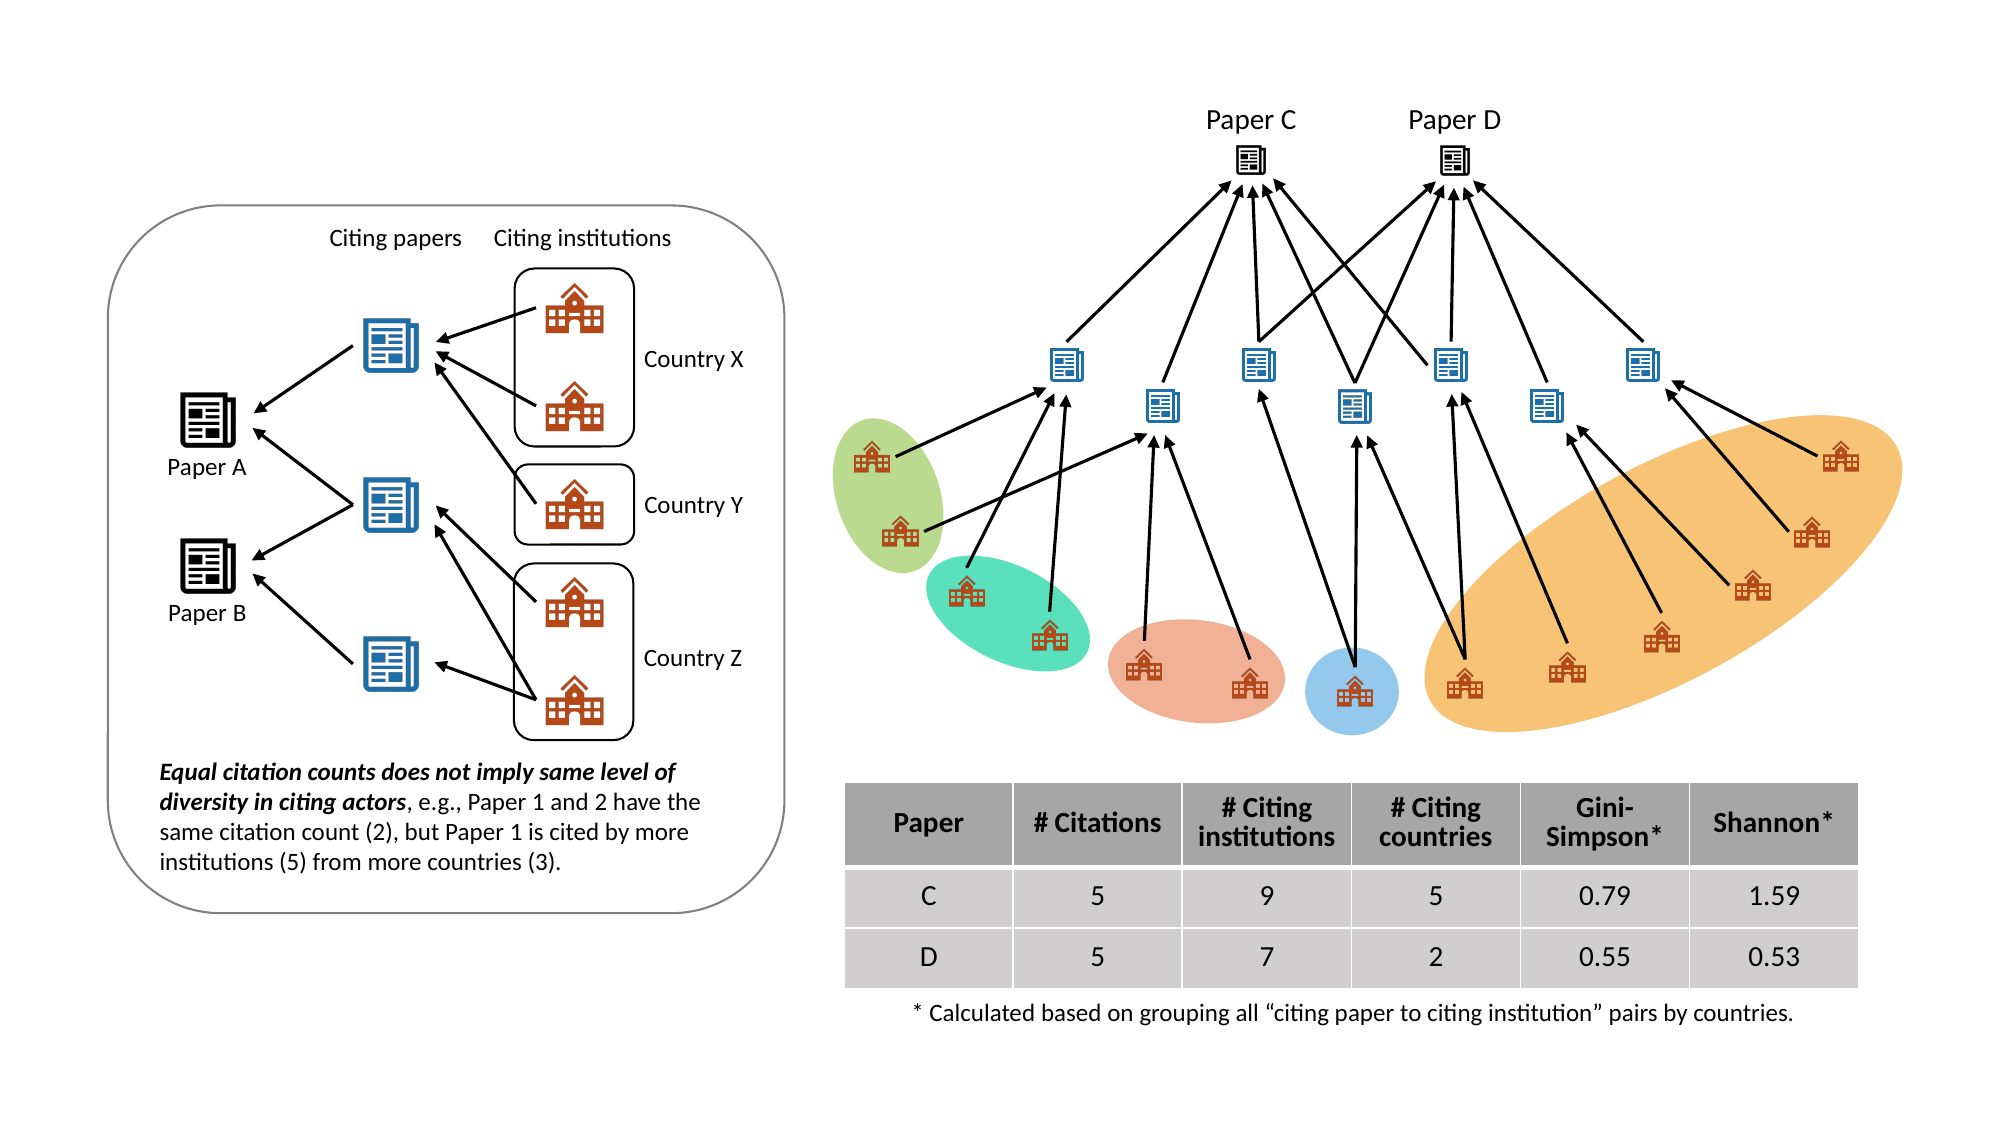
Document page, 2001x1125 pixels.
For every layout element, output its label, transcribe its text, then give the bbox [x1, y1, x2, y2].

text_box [1354, 184, 1444, 384]
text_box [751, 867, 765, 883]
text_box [1049, 394, 1067, 612]
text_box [1665, 388, 1671, 424]
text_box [895, 387, 1047, 457]
picture [1817, 432, 1865, 480]
table_cell 0.53 [1690, 929, 1858, 988]
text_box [1461, 392, 1568, 644]
text_box [832, 418, 943, 574]
picture [169, 527, 247, 605]
picture [1788, 508, 1836, 556]
table_header # Citing institutions [1183, 783, 1351, 865]
picture [536, 269, 613, 347]
picture [536, 465, 613, 543]
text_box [251, 504, 353, 561]
picture [1441, 659, 1489, 707]
picture [352, 307, 430, 384]
text_box [106, 204, 786, 915]
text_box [1165, 435, 1250, 660]
text_box Paper C [1183, 93, 1319, 143]
picture [848, 432, 896, 481]
picture [352, 466, 430, 544]
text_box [1473, 180, 1644, 342]
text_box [1451, 394, 1466, 435]
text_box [1066, 180, 1232, 342]
picture [537, 563, 613, 641]
table_header Gini-Simpson* [1521, 783, 1689, 865]
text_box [252, 573, 353, 664]
text_box [1424, 415, 1903, 733]
table_cell 0.55 [1521, 929, 1689, 988]
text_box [1730, 456, 1789, 532]
picture [1523, 382, 1571, 430]
picture [1139, 382, 1187, 430]
picture [942, 567, 991, 615]
picture [1331, 384, 1379, 431]
text_box [926, 555, 1090, 672]
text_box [1566, 432, 1662, 613]
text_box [1067, 433, 1148, 532]
table_header # Citations [1014, 783, 1181, 865]
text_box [434, 362, 537, 504]
picture [1434, 139, 1476, 182]
table_cell D [845, 929, 1012, 988]
picture [1230, 139, 1272, 181]
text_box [1671, 380, 1818, 456]
picture [876, 507, 925, 556]
table_header Paper [845, 783, 1012, 865]
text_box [1367, 435, 1466, 660]
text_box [435, 505, 536, 524]
picture [536, 661, 613, 739]
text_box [435, 351, 536, 362]
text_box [1144, 435, 1155, 641]
table_cell 2 [1352, 929, 1520, 988]
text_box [1162, 184, 1243, 383]
picture [1729, 561, 1777, 609]
picture [1427, 341, 1475, 389]
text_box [253, 345, 353, 414]
text_box [1107, 625, 1269, 724]
text_box [1274, 668, 1286, 703]
table_header Shannon* [1690, 783, 1858, 865]
picture [1543, 643, 1592, 691]
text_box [1576, 424, 1730, 586]
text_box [434, 524, 537, 700]
picture [1042, 341, 1091, 389]
text_box [1155, 620, 1165, 640]
text_box [1305, 647, 1399, 736]
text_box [966, 532, 1049, 568]
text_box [436, 307, 537, 342]
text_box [1252, 185, 1258, 342]
table_cell 1.59 [1690, 870, 1858, 927]
picture [1619, 341, 1667, 389]
table_cell 5 [1014, 870, 1181, 927]
table_cell C [845, 870, 1012, 927]
picture [1025, 611, 1074, 659]
table_cell 0.79 [1521, 870, 1689, 927]
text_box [252, 427, 353, 505]
text_box Paper D [1347, 93, 1562, 143]
picture [352, 625, 430, 703]
picture [1226, 659, 1274, 707]
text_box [924, 433, 1049, 532]
picture [1120, 640, 1168, 689]
table_cell 9 [1183, 870, 1351, 927]
table_cell 5 [1014, 929, 1181, 988]
picture [169, 381, 247, 459]
table_cell 5 [1352, 870, 1520, 927]
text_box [1258, 181, 1436, 342]
picture [1235, 341, 1283, 389]
table_cell 7 [1183, 929, 1351, 988]
picture [537, 367, 613, 445]
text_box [1262, 342, 1354, 384]
text_box * Calculated based on grouping all “citing paper to citing institution” pairs by countries. [848, 989, 1859, 1034]
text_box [1463, 186, 1548, 383]
picture [1637, 612, 1686, 661]
picture [1331, 667, 1379, 715]
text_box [1258, 388, 1356, 668]
table_header # Citing countries [1352, 783, 1520, 865]
